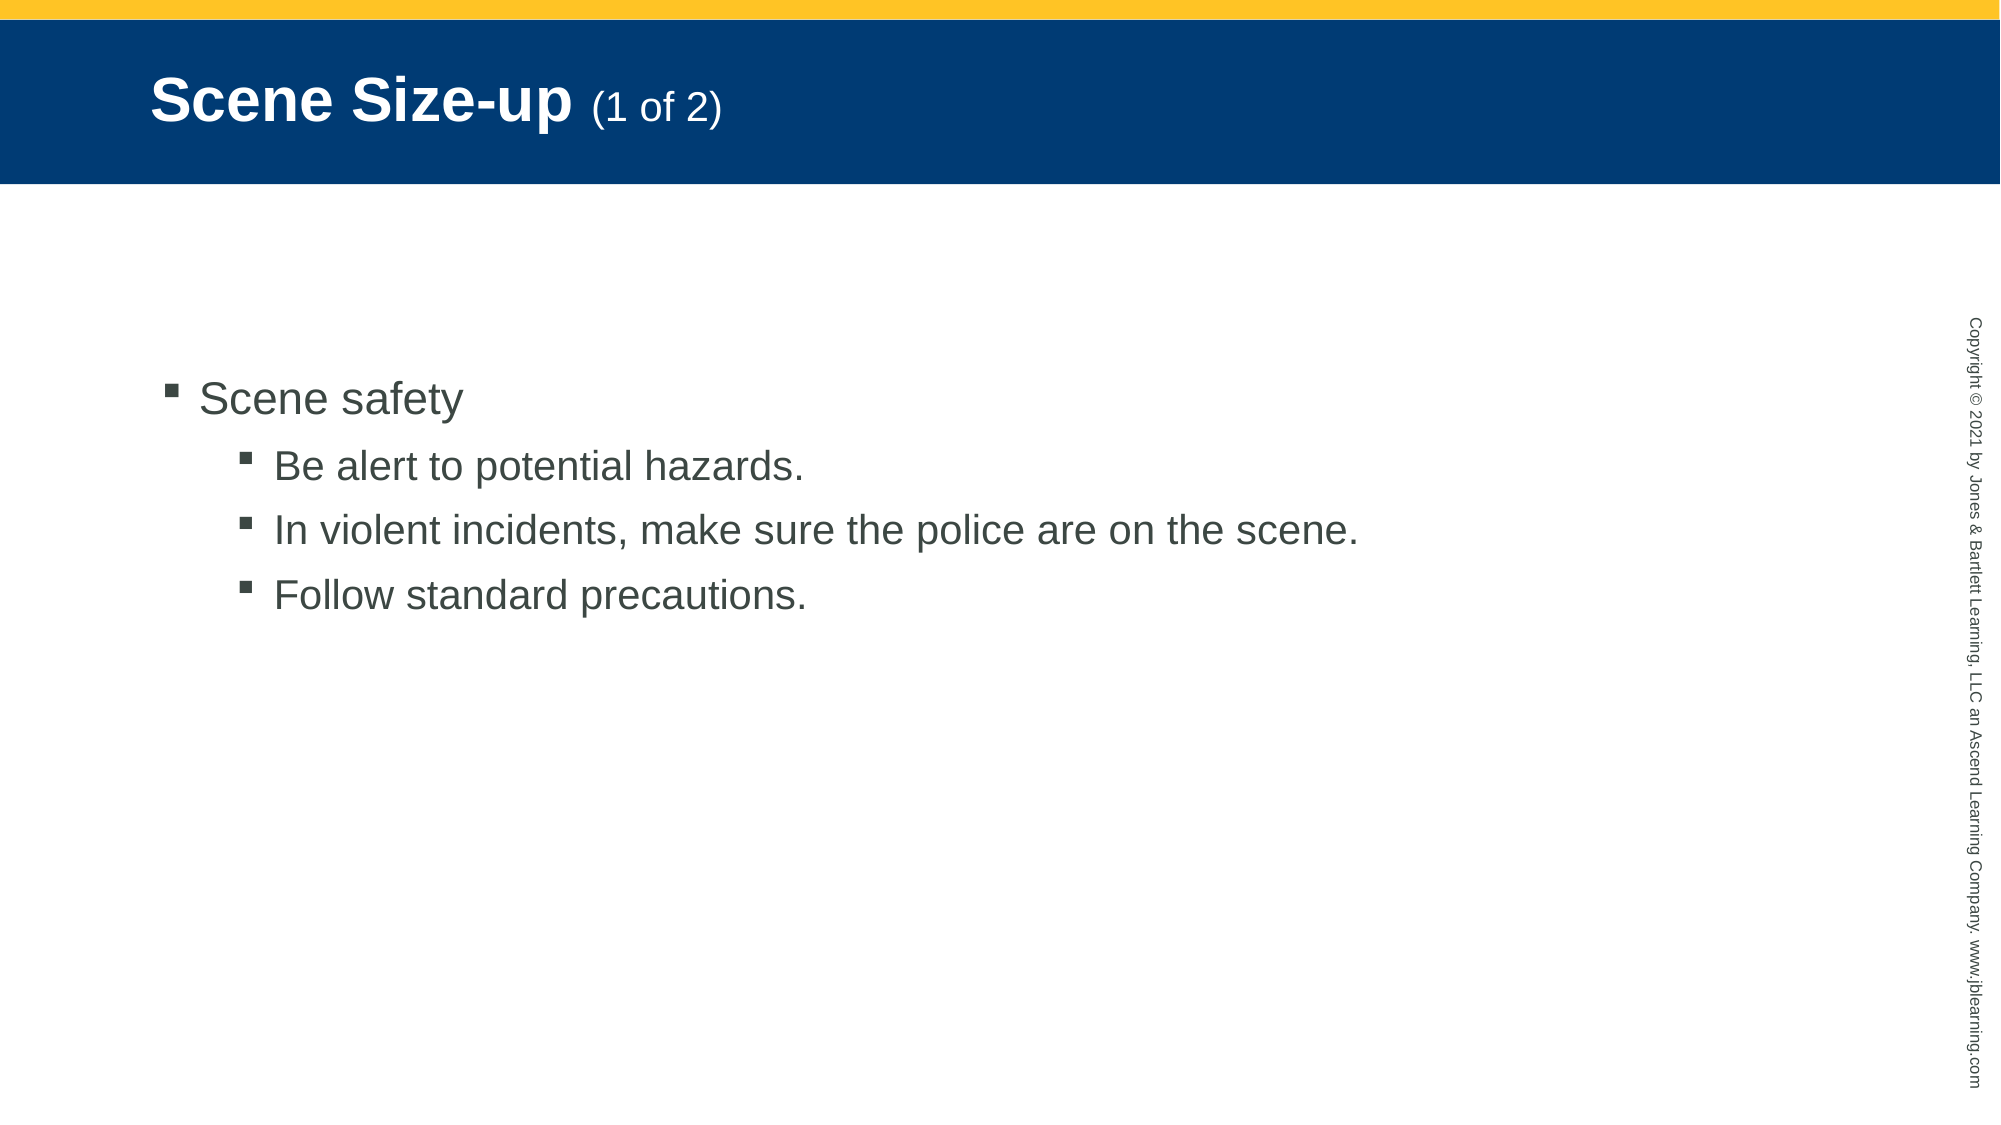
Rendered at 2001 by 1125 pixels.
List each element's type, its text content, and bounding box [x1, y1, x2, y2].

title Scene Size-up (1 of 2) [0, 19, 2000, 185]
list Scene safety Be alert to potential hazards. In violent incidents, make sure the police are on the scene. Follow standard precautions. [146, 361, 1859, 1016]
